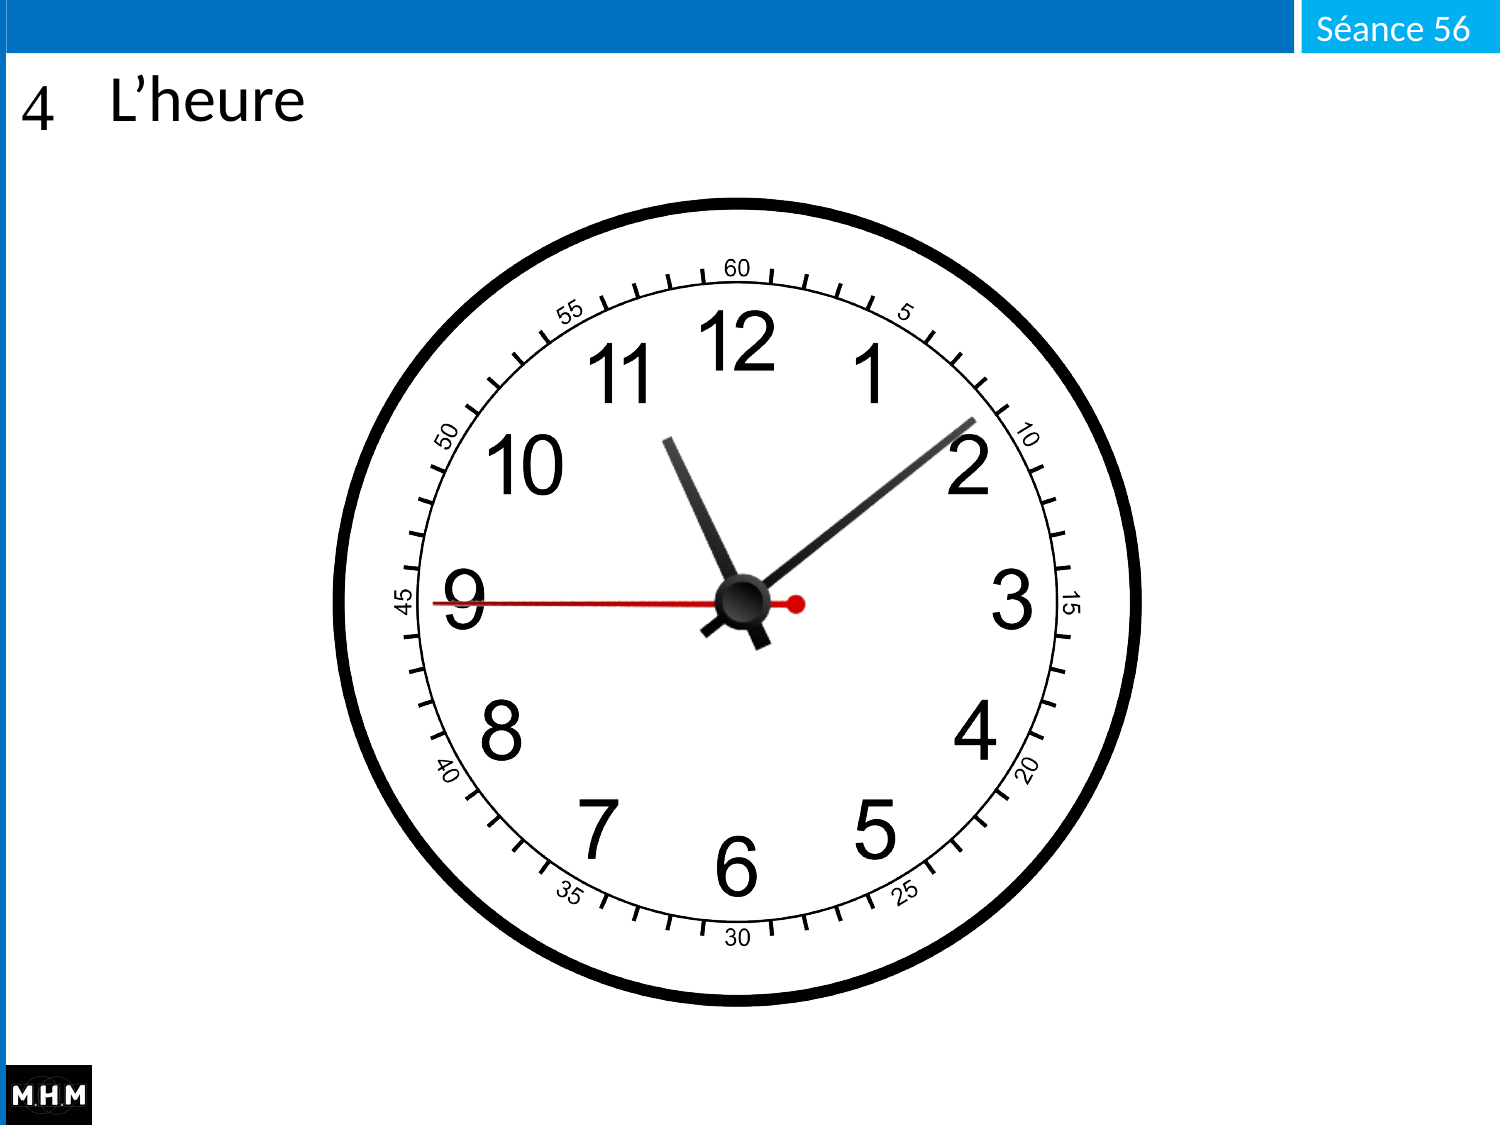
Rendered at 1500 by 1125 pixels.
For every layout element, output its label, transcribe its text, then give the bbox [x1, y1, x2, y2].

title L’heure [94, 57, 1389, 144]
picture [295, 132, 1173, 1031]
picture [6, 1065, 92, 1125]
